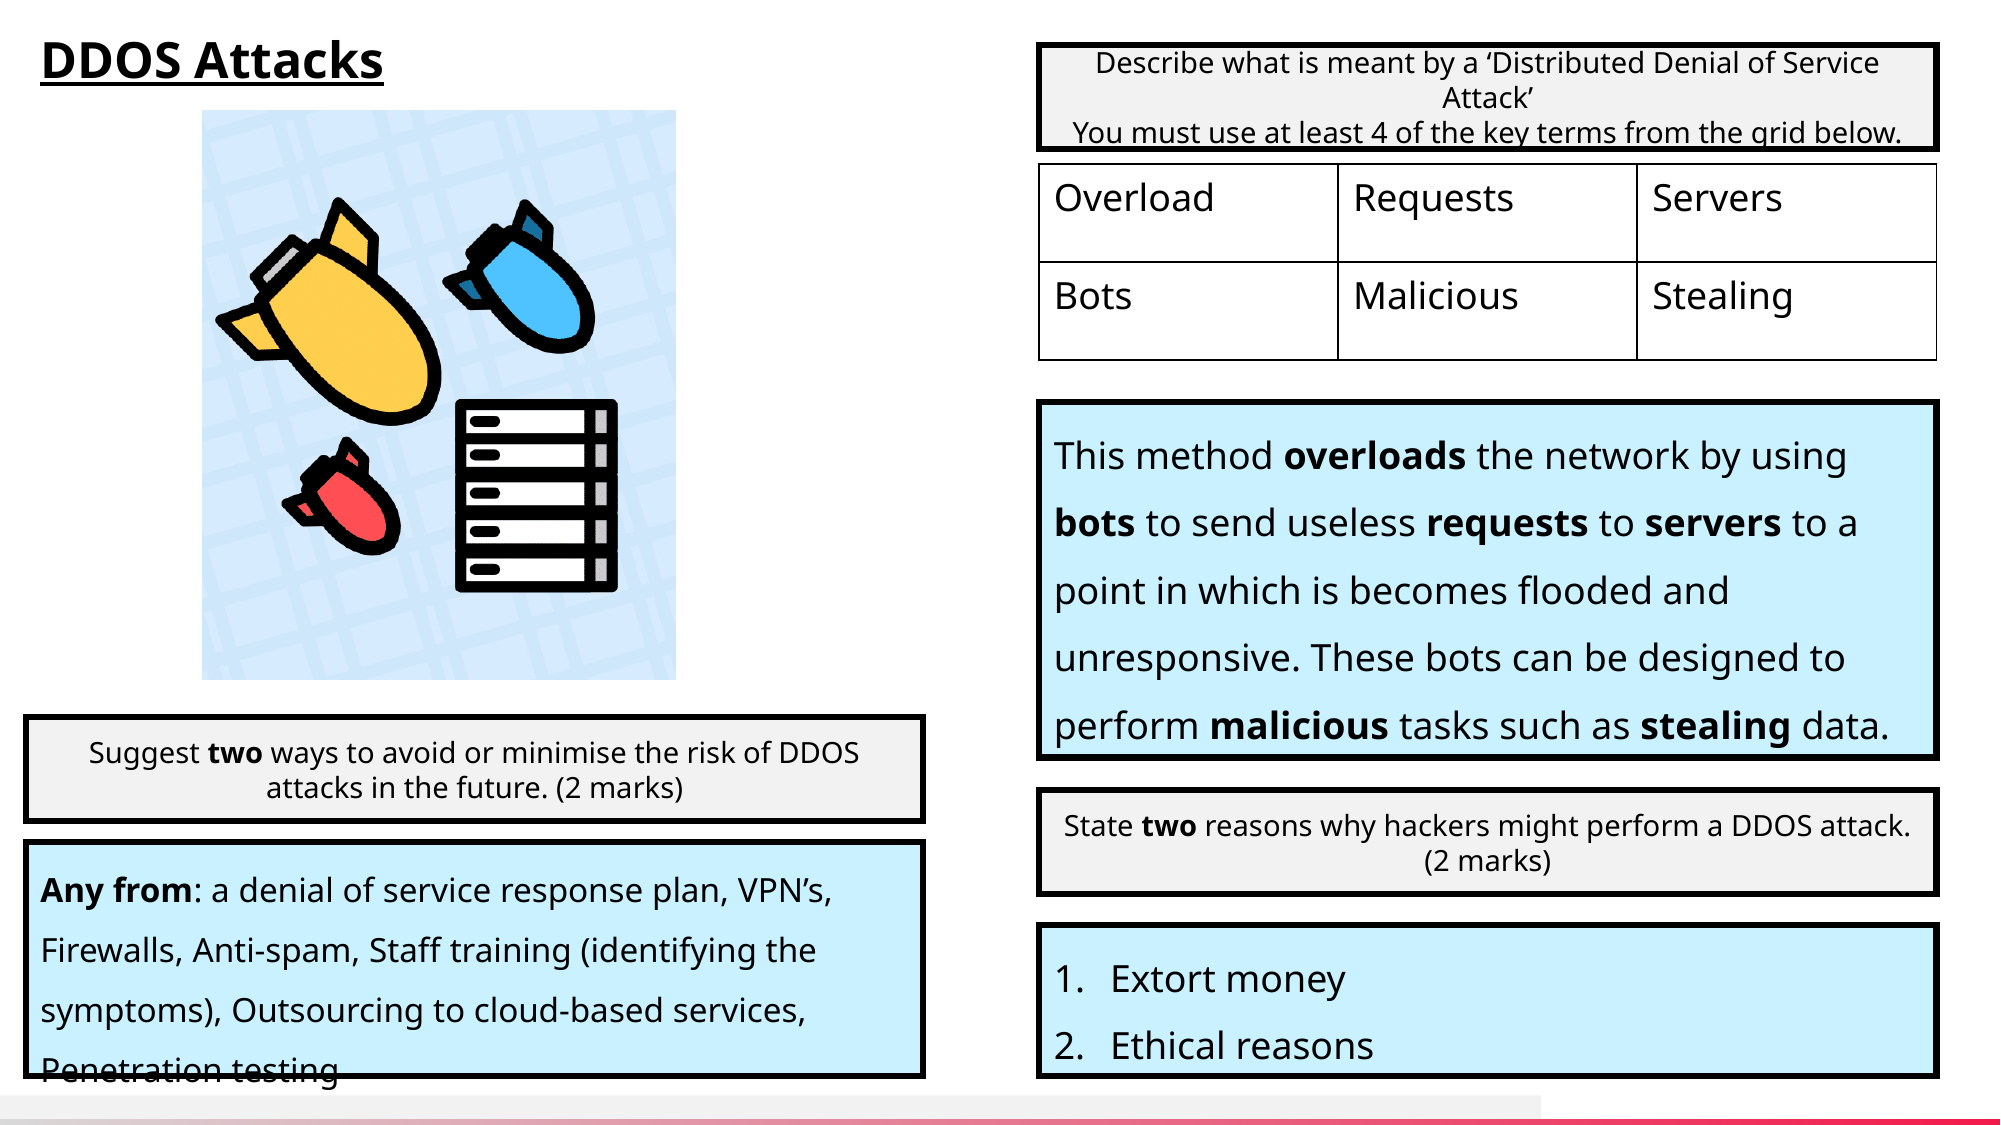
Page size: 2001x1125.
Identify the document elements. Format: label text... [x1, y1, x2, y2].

text_box Extort money Ethical reasons [1038, 924, 1938, 1077]
table_cell Stealing [1638, 263, 1936, 359]
text_box Any from: a denial of service response plan, VPN’s, Firewalls, Anti-spam, Staff training (identifying the symptoms), Outsourcing to cloud-based services, Penetration testing [25, 841, 924, 1077]
picture [202, 110, 676, 680]
text_box State two reasons why hackers might perform a DDOS attack. (2 marks) [1038, 789, 1938, 895]
table_header Requests [1339, 165, 1636, 261]
text_box DDOS Attacks [25, 21, 1095, 96]
table_header Overload [1040, 165, 1337, 261]
table_cell Malicious [1339, 263, 1636, 359]
text_box Describe what is meant by a ‘Distributed Denial of Service Attack’ You must use at least 4 of the key terms from the grid below. [1038, 44, 1938, 150]
table_header Servers [1638, 165, 1936, 261]
table_cell Bots [1040, 263, 1337, 359]
text_box This method overloads the network by using bots to send useless requests to servers to a point in which is becomes flooded and unresponsive. These bots can be designed to perform malicious tasks such as stealing data. [1038, 401, 1938, 758]
text_box Suggest two ways to avoid or minimise the risk of DDOS attacks in the future. (2 marks) [25, 716, 924, 822]
